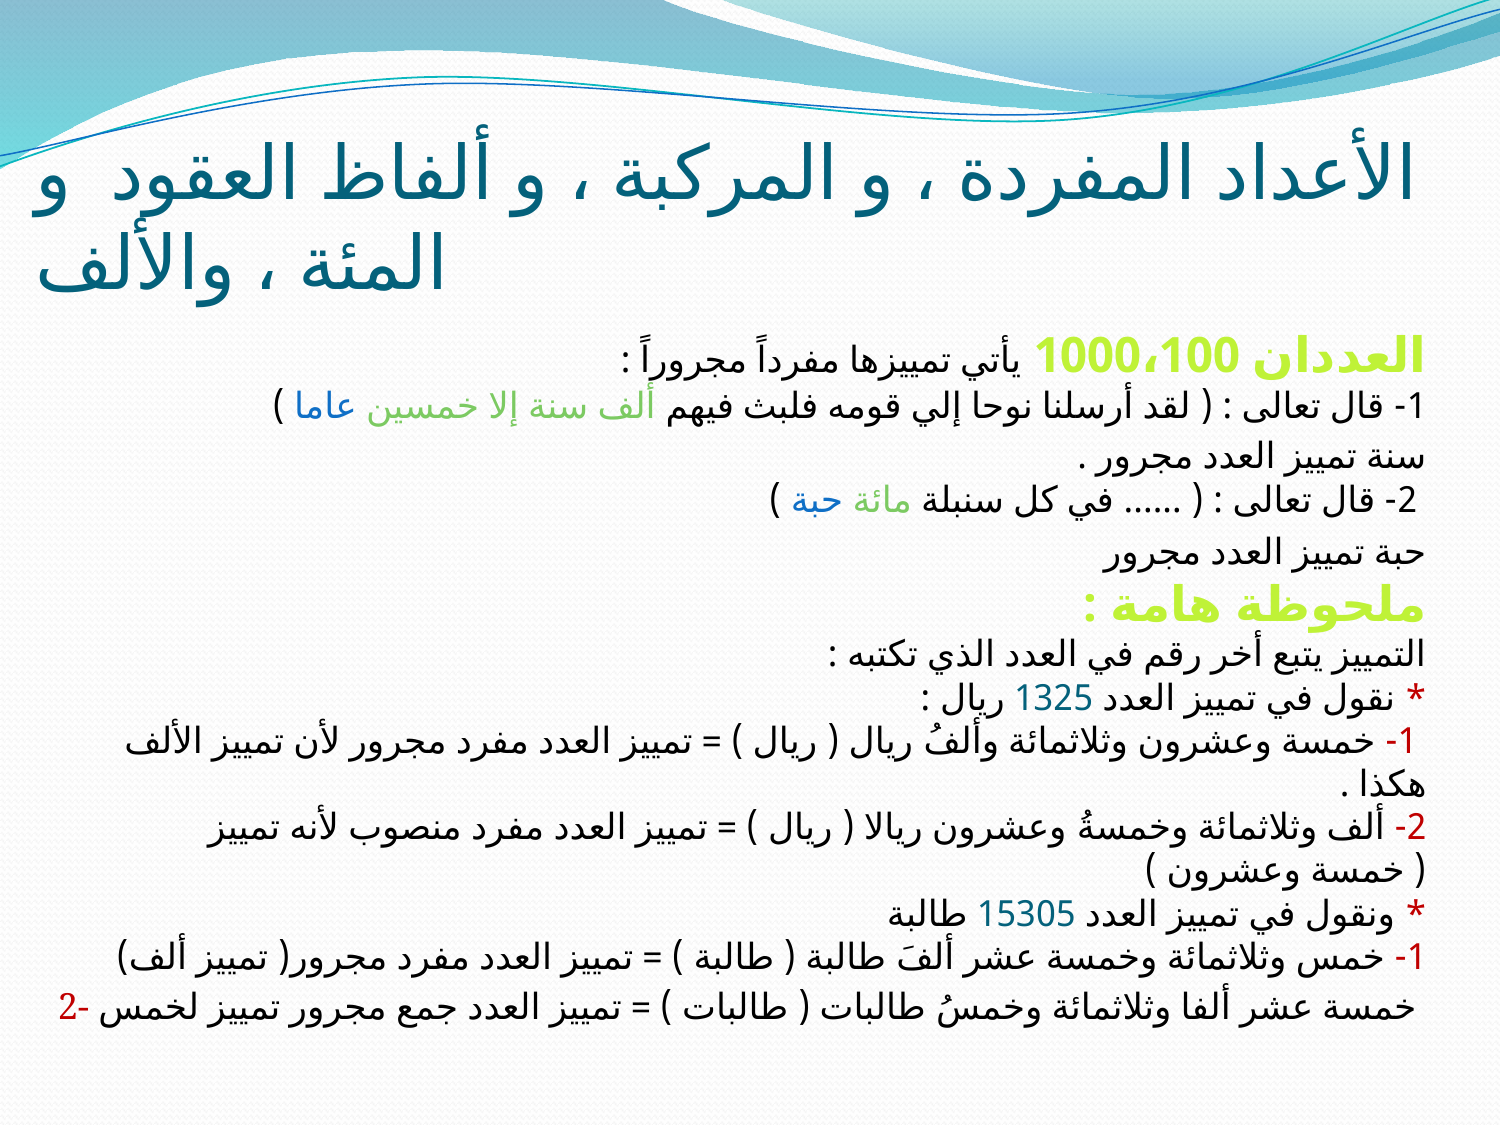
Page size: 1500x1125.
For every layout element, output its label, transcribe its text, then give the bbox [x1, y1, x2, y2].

title الأعداد المفردة ، و المركبة ، و ألفاظ العقود و المئة ، والألف [35, 117, 1500, 305]
list العددان 1000،100 يأتي تمييزها مفرداً مجروراً : 1- قال تعالى : ( لقد أرسلنا نوحا إلي قومه فلبث فيهم ألف سنة إلا خمسين عاما ) سنة تمييز العدد مجرور . 2- قال تعالى : ( ...... في كل سنبلة مائة حبة ) حبة تمييز العدد مجرور ملحوظة هامة : التمييز يتبع أخر رقم في العدد الذي تكتبه : * نقول في تمييز العدد 1325 ريال : 1- خمسة وعشرون وثلاثمائة وألفُ ريال ( ريال ) = تمييز العدد مفرد مجرور لأن تمييز الألف هكذا . 2- ألف وثلاثمائة وخمسةُ وعشرون ريالا ( ريال ) = تمييز العدد مفرد منصوب لأنه تمييز ( خمسة وعشرون ) * ونقول في تمييز العدد 15305 طالبة 1- خمس وثلاثمائة وخمسة عشر ألفَ طالبة ( طالبة ) = تمييز العدد مفرد مجرور( تمييز ألف) 2- خمسة عشر ألفا وثلاثمائة وخمسُ طالبات ( طالبات ) = تمييز العدد جمع مجرور تمييز لخمس [35, 316, 1442, 1089]
